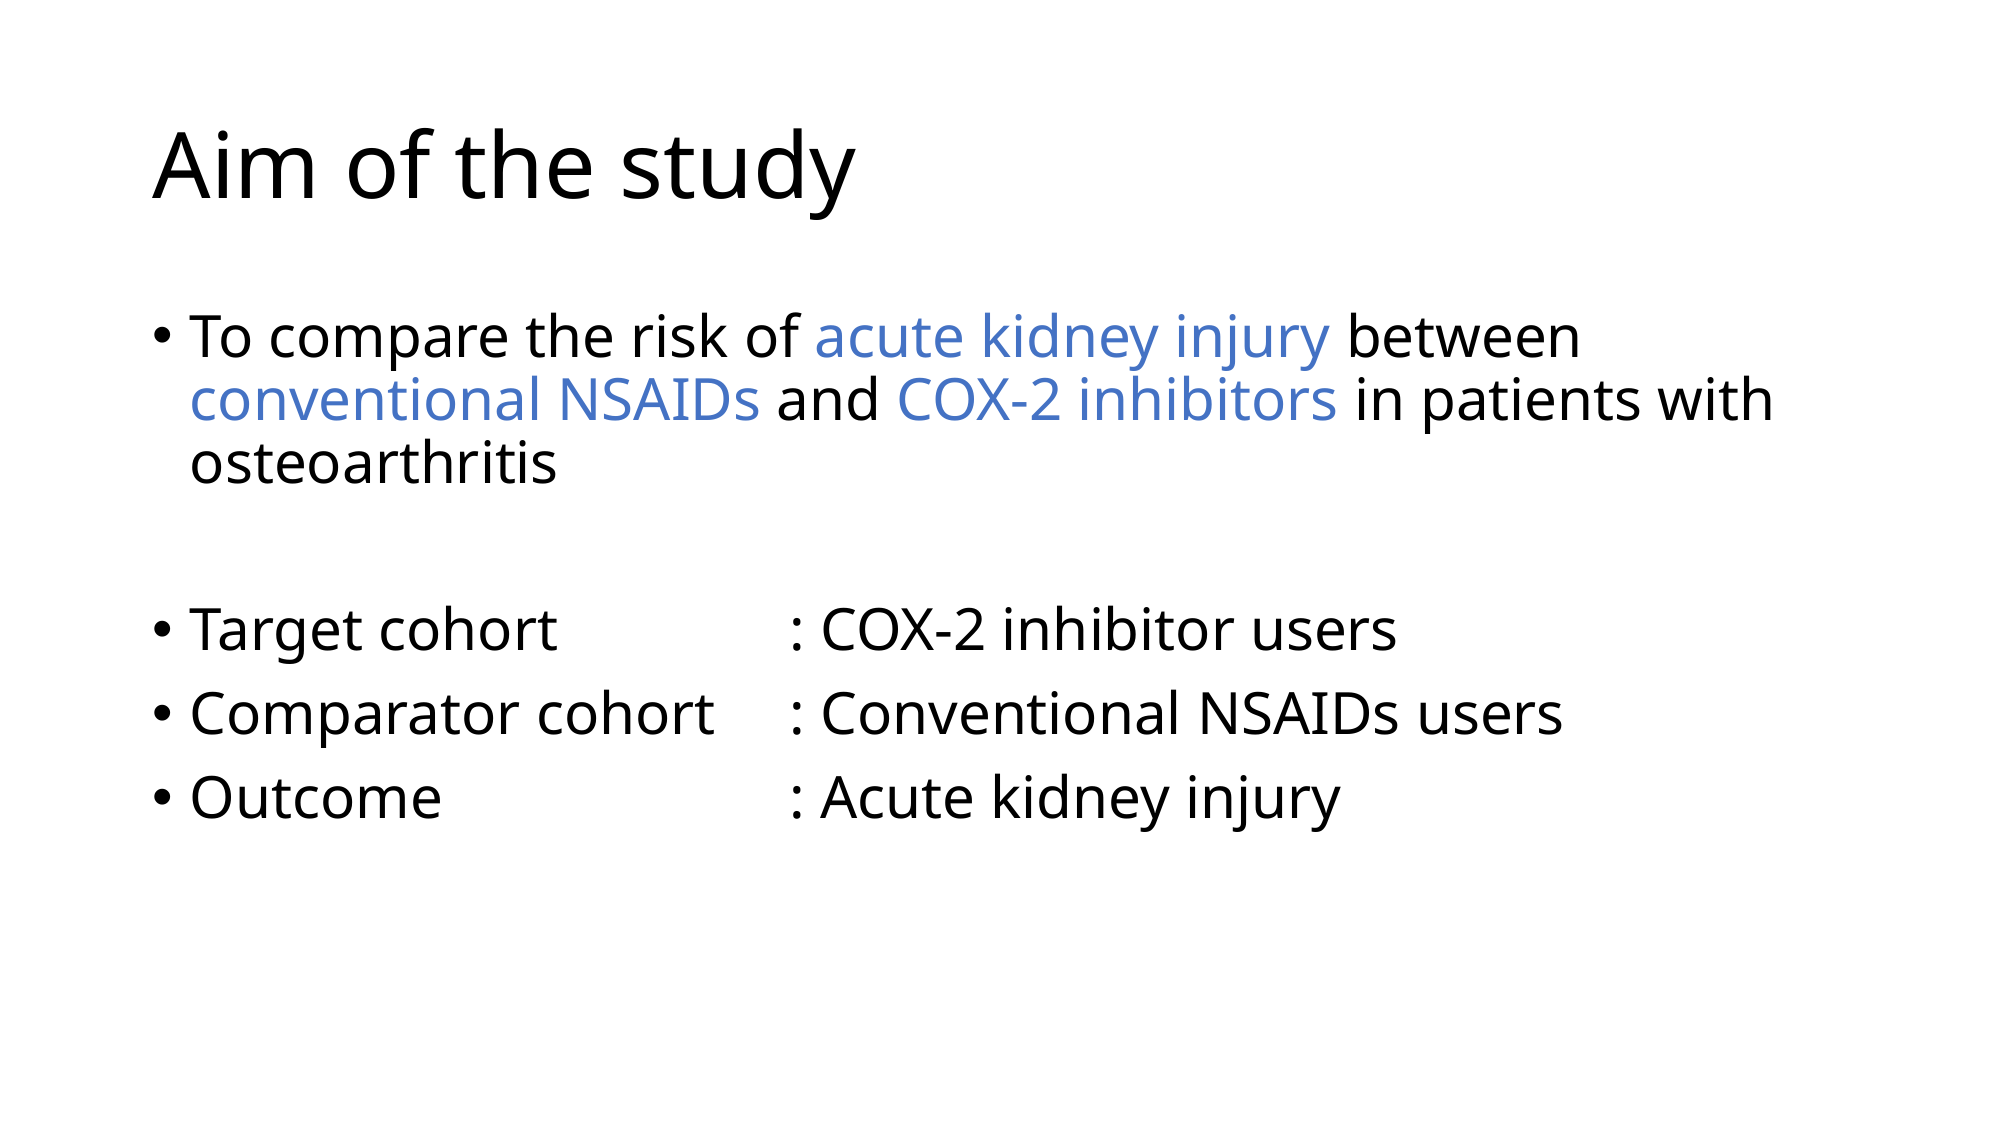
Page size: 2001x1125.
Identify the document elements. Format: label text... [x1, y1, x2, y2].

title Aim of the study [137, 59, 1863, 278]
list To compare the risk of acute kidney injury between conventional NSAIDs and COX-2 inhibitors in patients with osteoarthritis Target cohort : COX-2 inhibitor users Comparator cohort : Conventional NSAIDs users Outcome : Acute kidney injury [137, 299, 1863, 1014]
